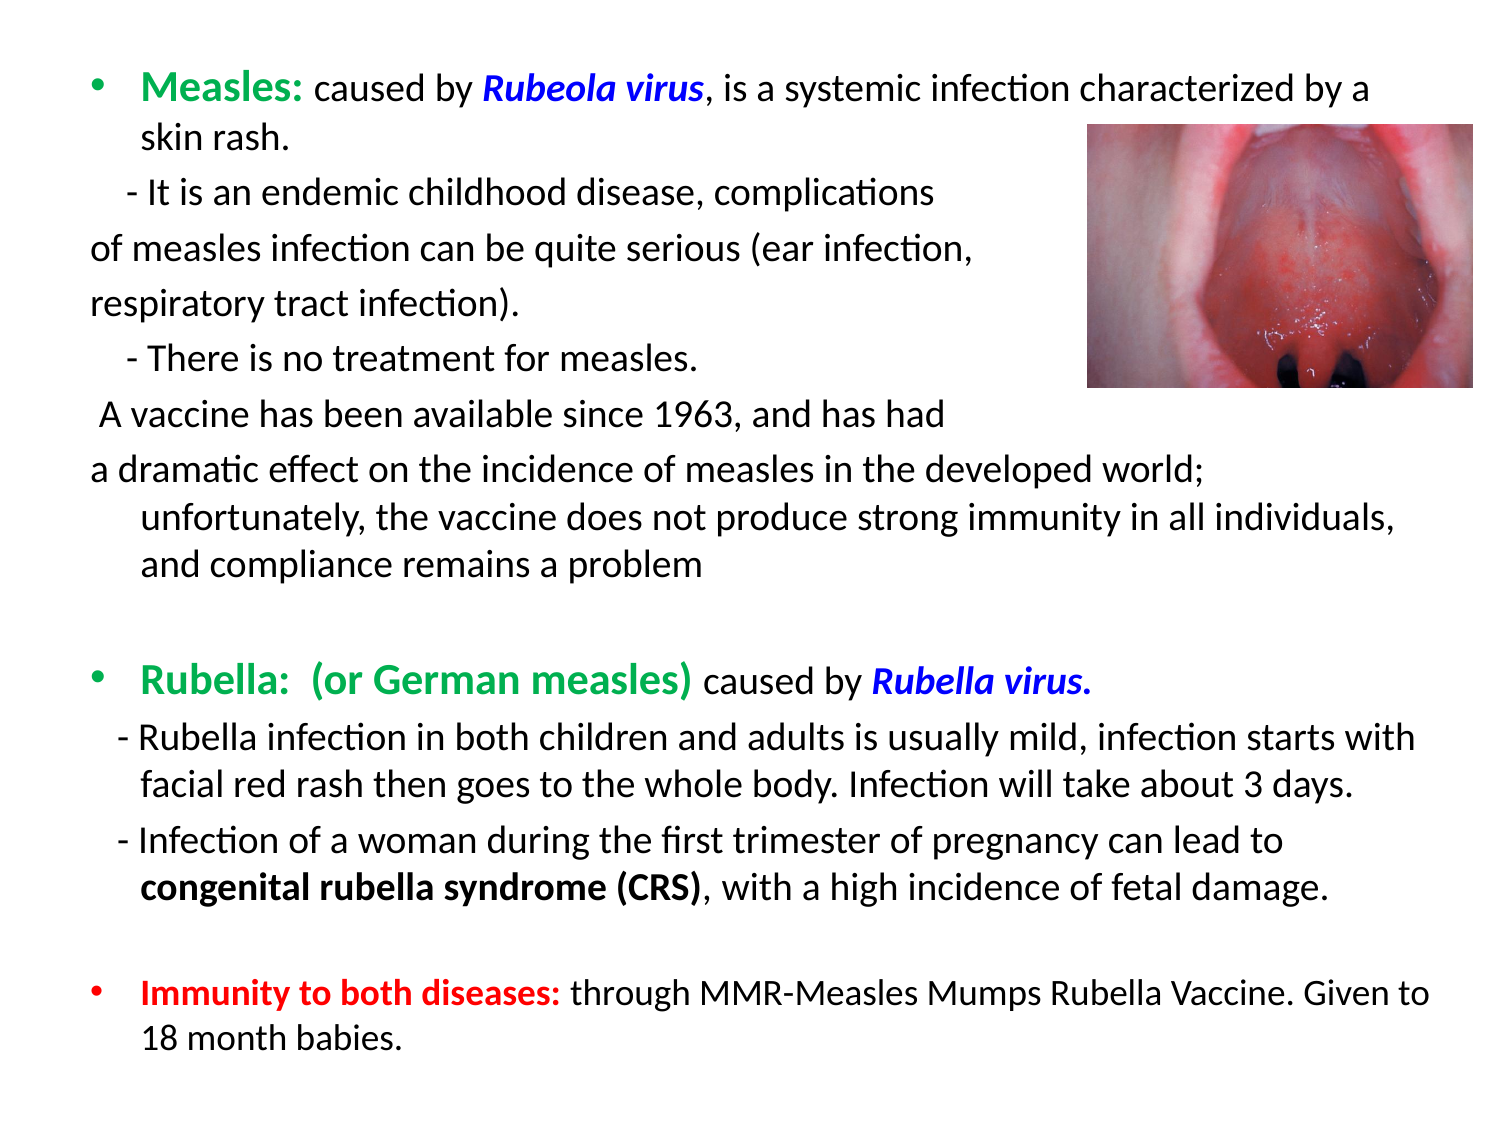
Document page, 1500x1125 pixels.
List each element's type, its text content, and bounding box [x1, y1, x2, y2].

picture [1087, 124, 1473, 388]
list Measles: caused by Rubeola virus, is a systemic infection characterized by a skin rash. - It is an endemic childhood disease, complications of measles infection can be quite serious (ear infection, respiratory tract infection). - There is no treatment for measles. A vaccine has been available since 1963, and has had a dramatic effect on the incidence of measles in the developed world; unfortunately, the vaccine does not produce strong immunity in all individuals, and compliance remains a problem Rubella: (or German measles) caused by Rubella virus. - Rubella infection in both children and adults is usually mild, infection starts with facial red rash then goes to the whole body. Infection will take about 3 days. - Infection of a woman during the first trimester of pregnancy can lead to congenital rubella syndrome (CRS), with a high incidence of fetal damage. Immunity to both diseases: through MMR-Measles Mumps Rubella Vaccine. Given to 18 month babies. [75, 50, 1450, 1125]
